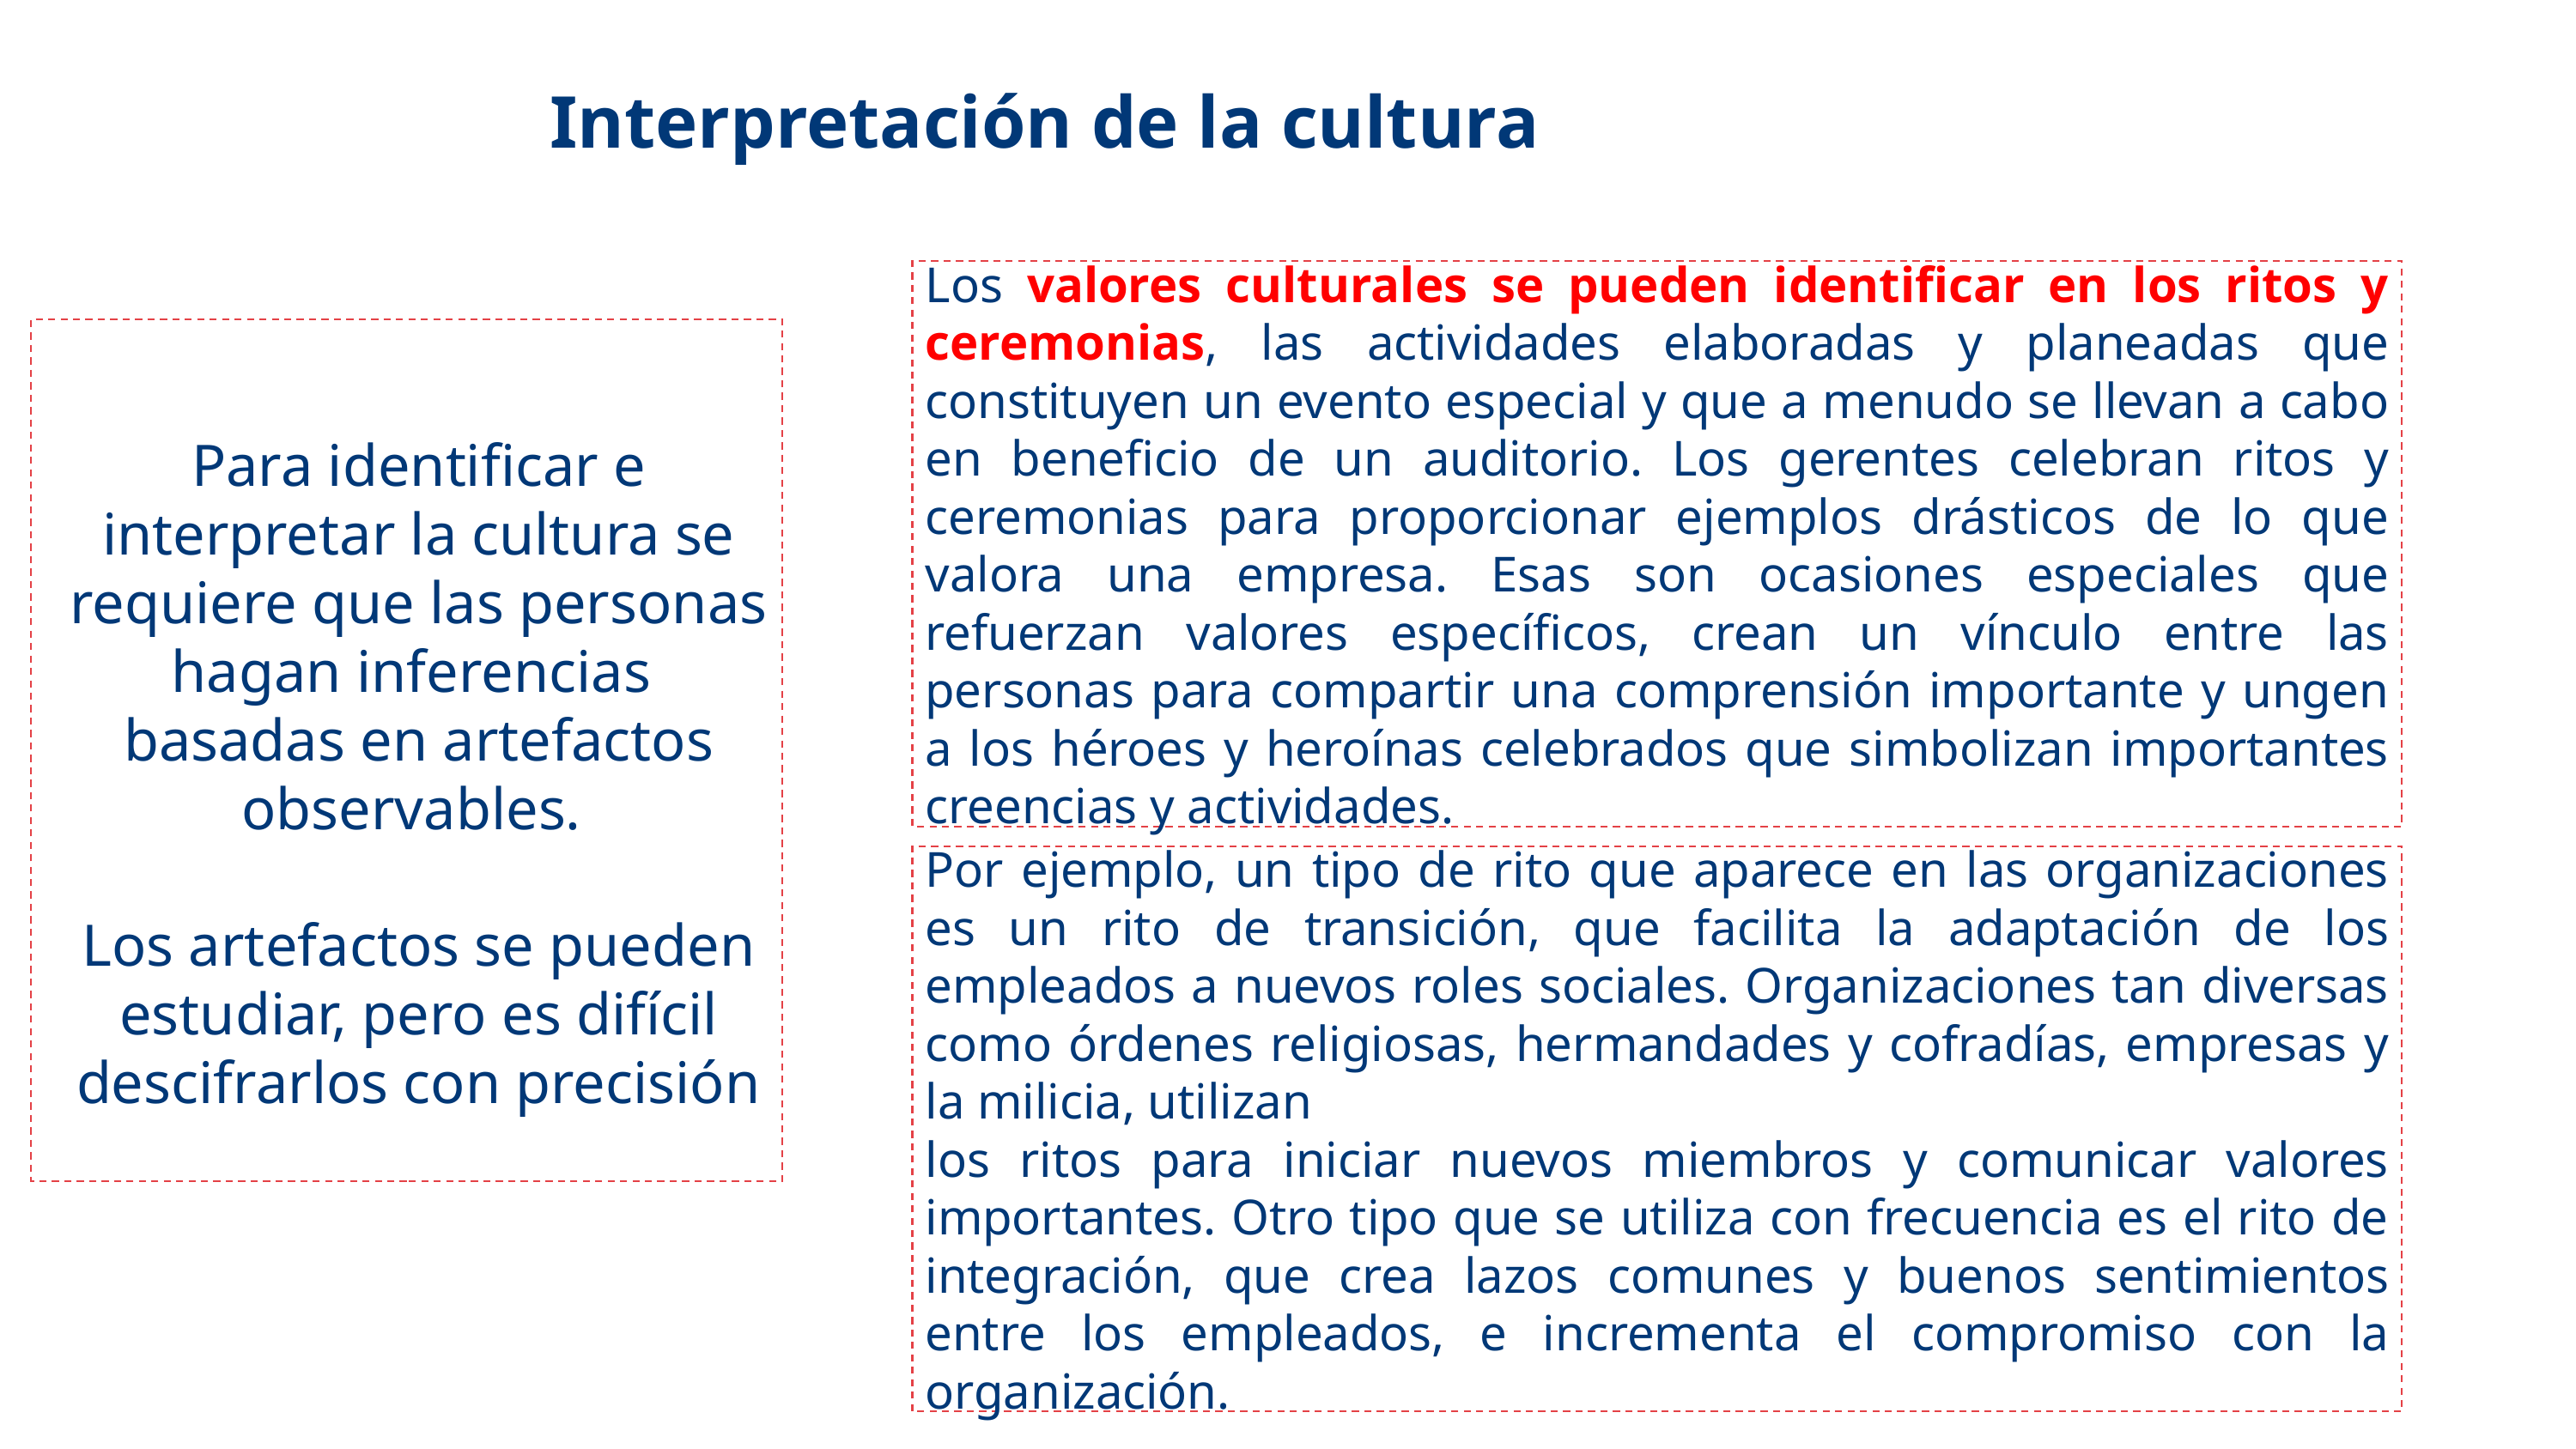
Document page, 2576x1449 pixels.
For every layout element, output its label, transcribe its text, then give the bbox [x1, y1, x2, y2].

text_box [31, 319, 783, 1182]
text_box Para identificar e interpretar la cultura se requiere que las personas hagan inferencias basadas en artefactos observables. Los artefactos se pueden estudiar, pero es difícil descifrarlos con precisión [55, 422, 783, 1122]
text_box Los valores culturales se pueden identificar en los ritos y ceremonias, las actividades elaboradas y planeadas que constituyen un evento especial y que a menudo se llevan a cabo en beneficio de un auditorio. Los gerentes celebran ritos y ceremonias para proporcionar ejemplos drásticos de lo que valora una empresa. Esas son ocasiones especiales que refuerzan valores específicos, crean un vínculo entre las personas para compartir una comprensión importante y ungen a los héroes y heroínas celebrados que simbolizan importantes creencias y actividades. [912, 261, 2403, 827]
title Interpretación de la cultura [537, 79, 2576, 171]
text_box Por ejemplo, un tipo de rito que aparece en las organizaciones es un rito de transición, que facilita la adaptación de los empleados a nuevos roles sociales. Organizaciones tan diversas como órdenes religiosas, hermandades y cofradías, empresas y la milicia, utilizan los ritos para iniciar nuevos miembros y comunicar valores importantes. Otro tipo que se utiliza con frecuencia es el rito de integración, que crea lazos comunes y buenos sentimientos entre los empleados, e incrementa el compromiso con la organización. [912, 846, 2403, 1412]
